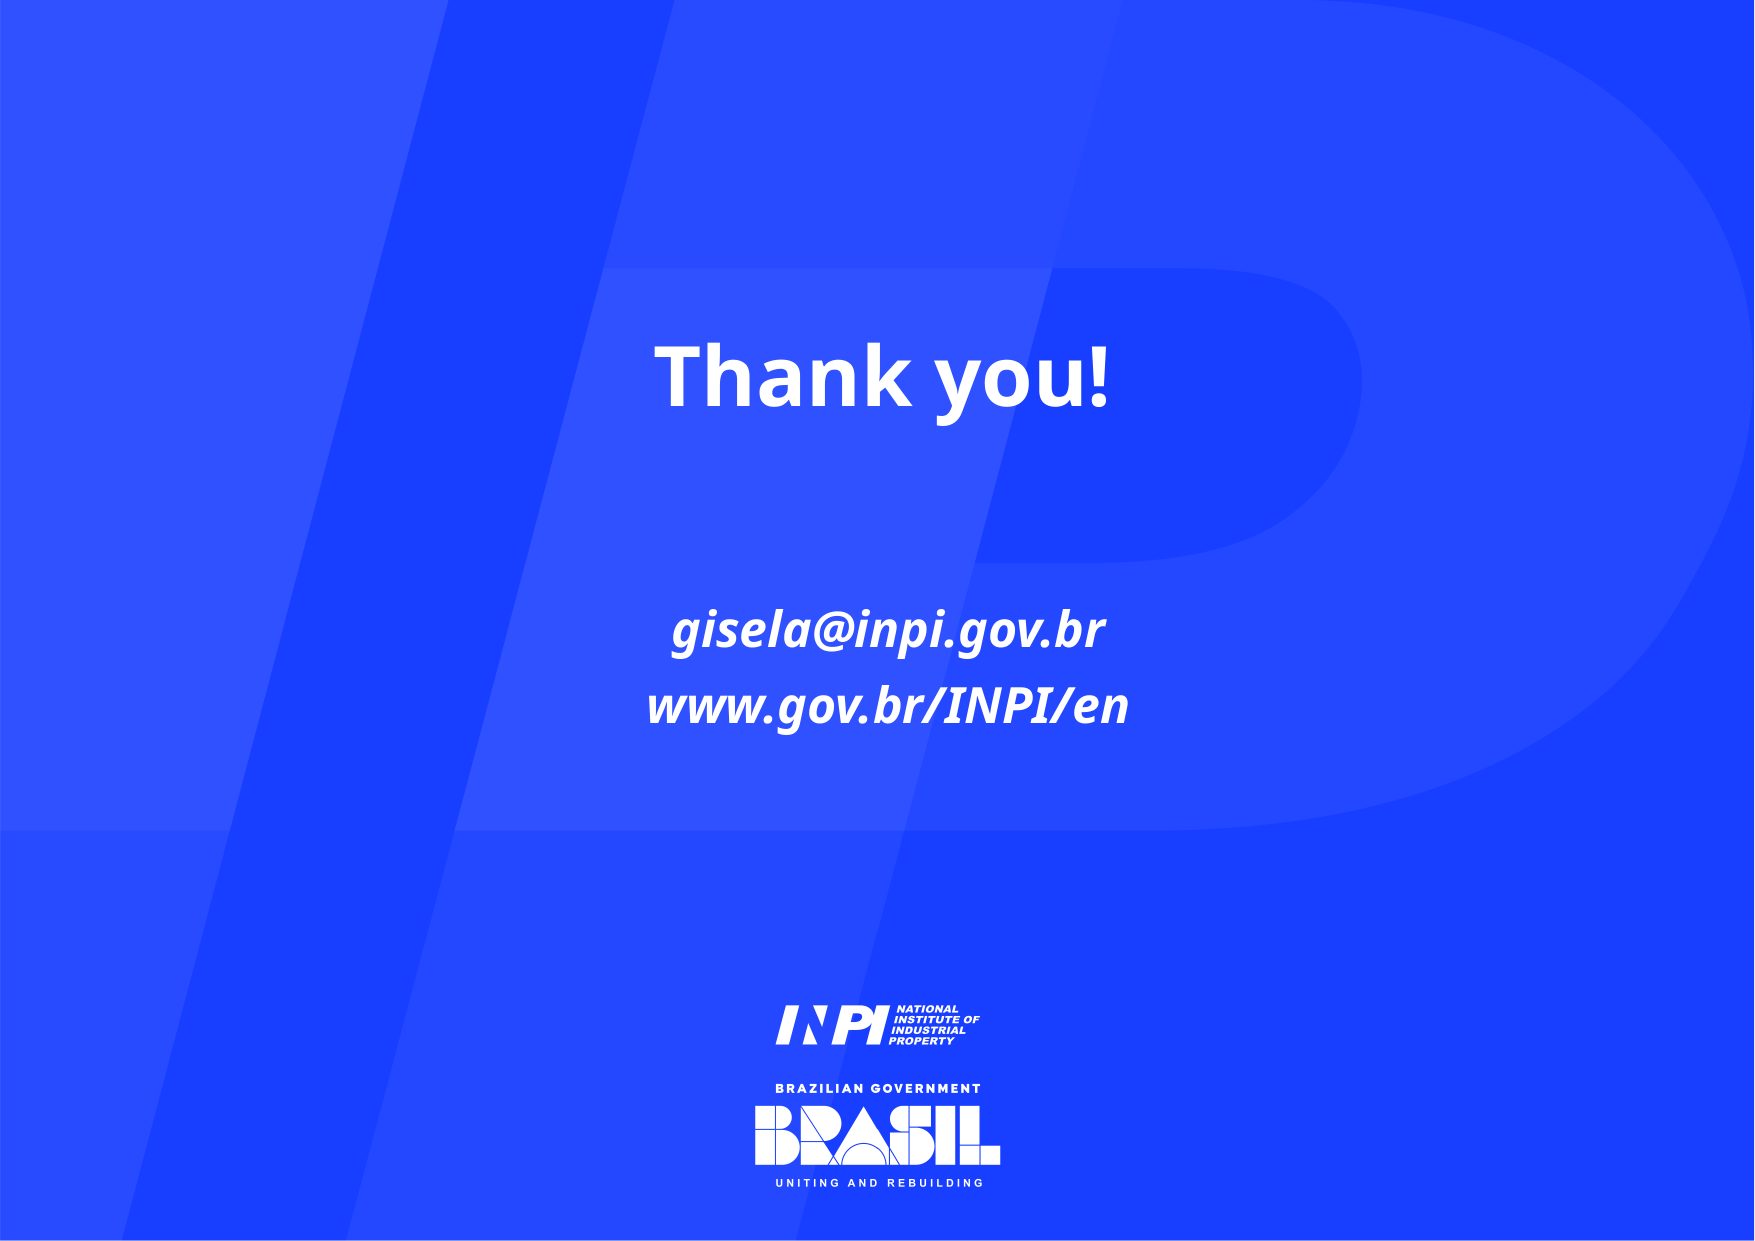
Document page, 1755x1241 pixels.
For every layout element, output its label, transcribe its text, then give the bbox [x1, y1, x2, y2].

list gisela@inpi.gov.br [132, 590, 1645, 650]
picture [0, 0, 1755, 1241]
list Thank you! [132, 315, 1633, 432]
